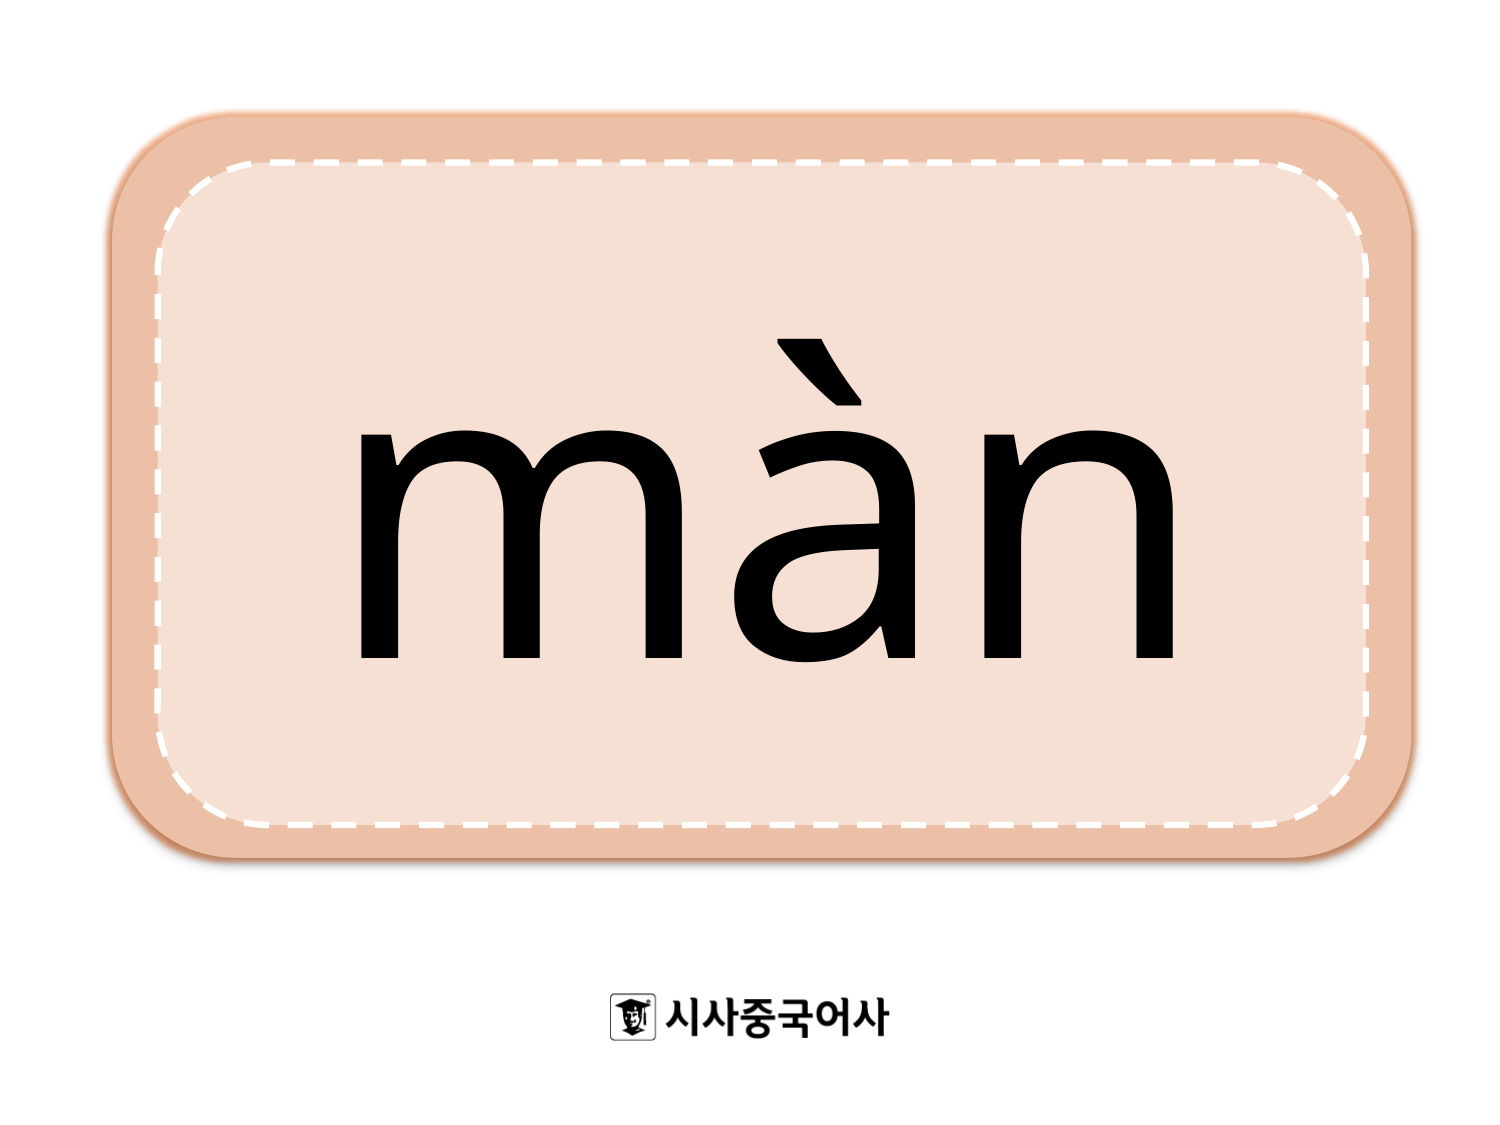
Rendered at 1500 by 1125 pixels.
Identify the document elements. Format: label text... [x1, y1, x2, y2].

text_box màn [162, 160, 1371, 824]
picture [602, 987, 898, 1047]
